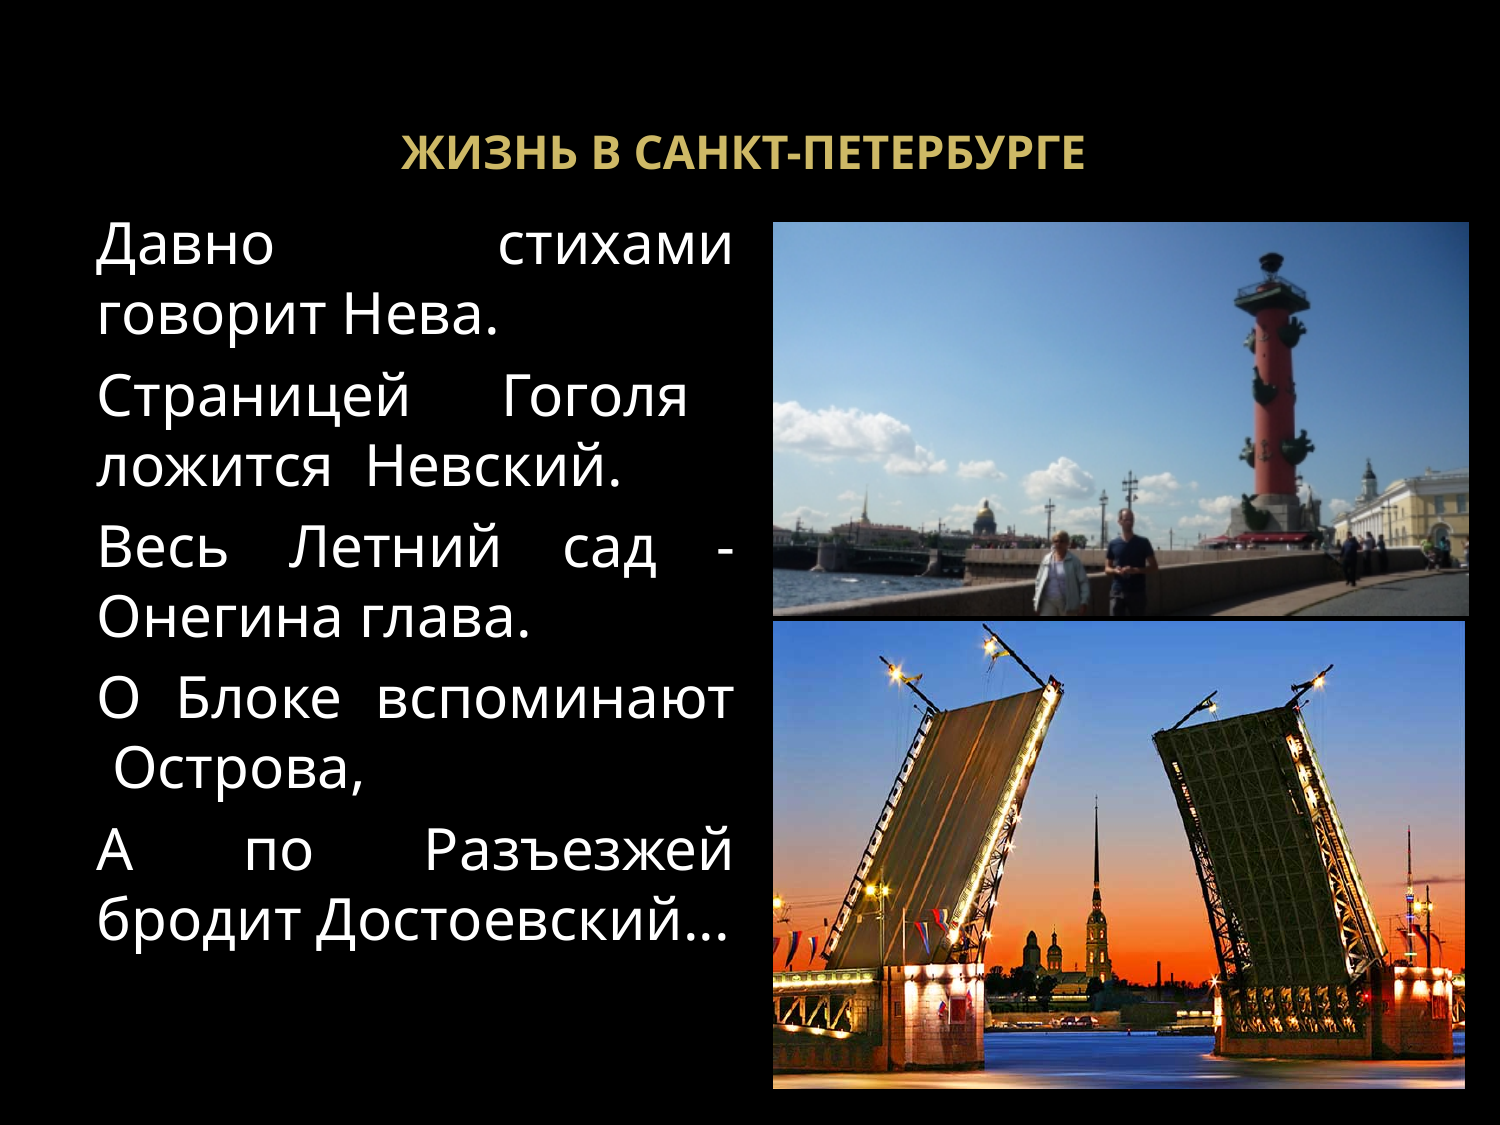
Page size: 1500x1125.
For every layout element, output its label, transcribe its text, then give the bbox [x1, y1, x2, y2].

title Жизнь в Санкт-Петербурге [35, 35, 1465, 235]
picture [773, 620, 1466, 1089]
picture [773, 222, 1469, 616]
subtitle Давно стихами говорит Нева. Страницей Гоголя ложится Невский. Весь Летний сад - Онегина глава. О Блоке вспоминают Острова, А по Разъезжей бродит Достоевский... [82, 199, 750, 985]
